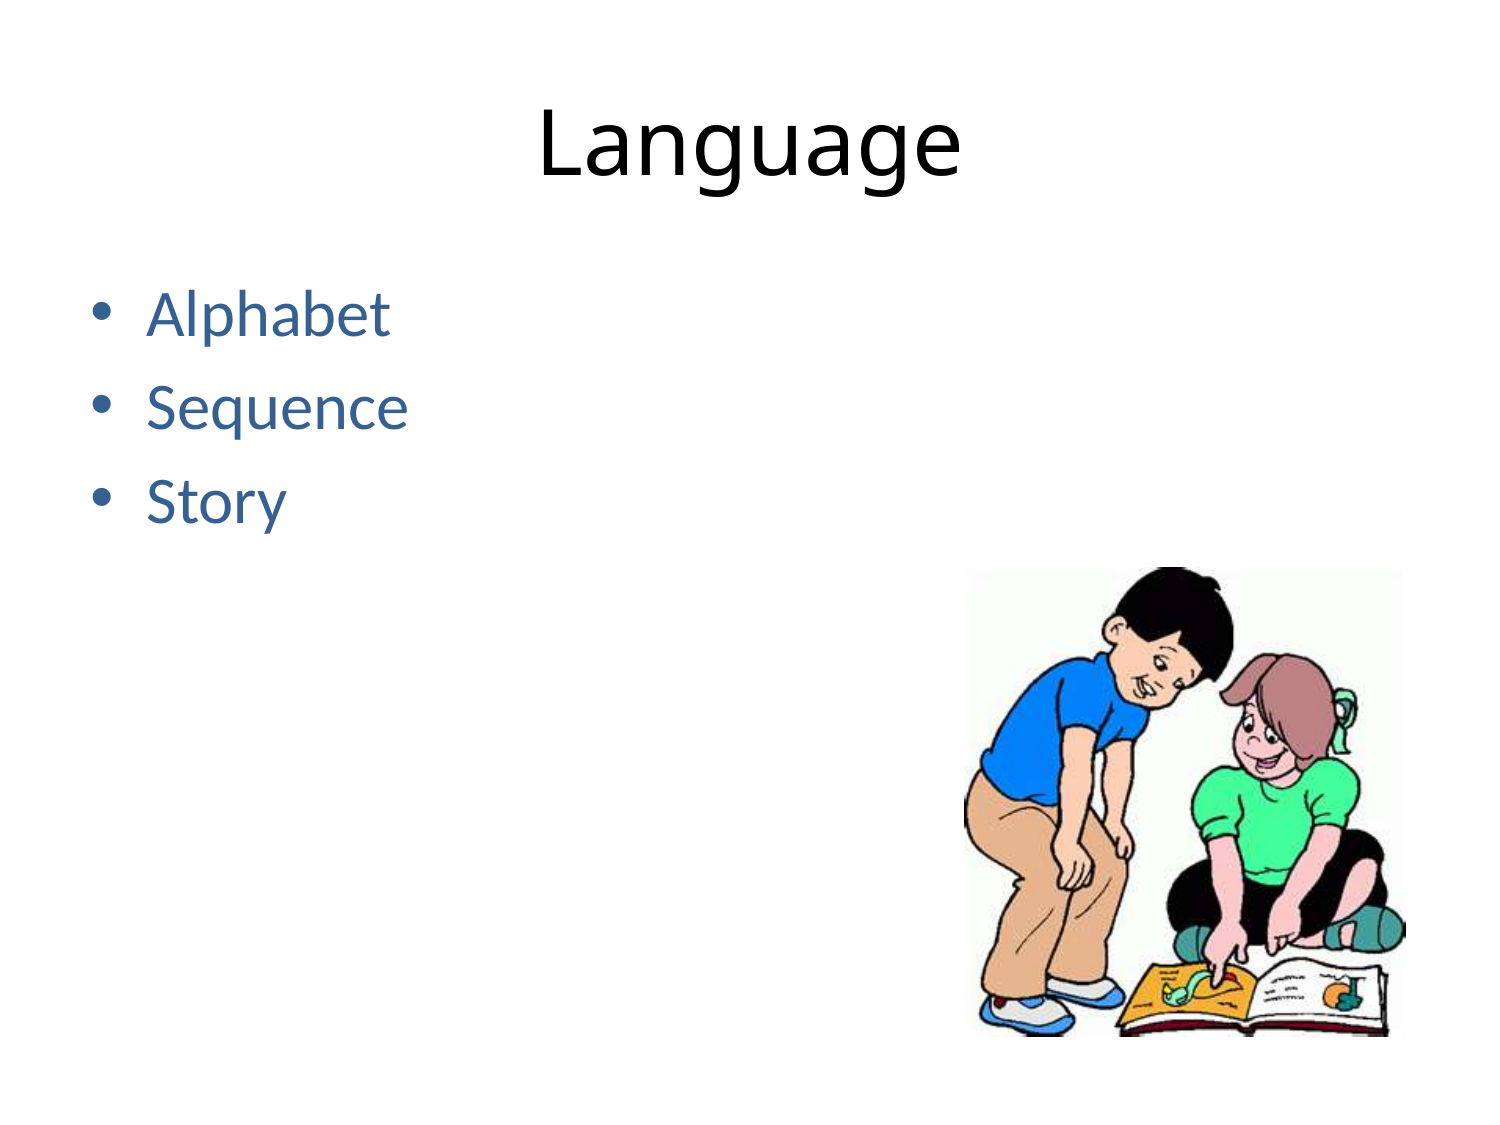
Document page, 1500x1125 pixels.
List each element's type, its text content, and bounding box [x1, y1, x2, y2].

picture [964, 567, 1406, 1037]
list Alphabet Sequence Story [75, 262, 1425, 1005]
title Language [75, 45, 1425, 233]
